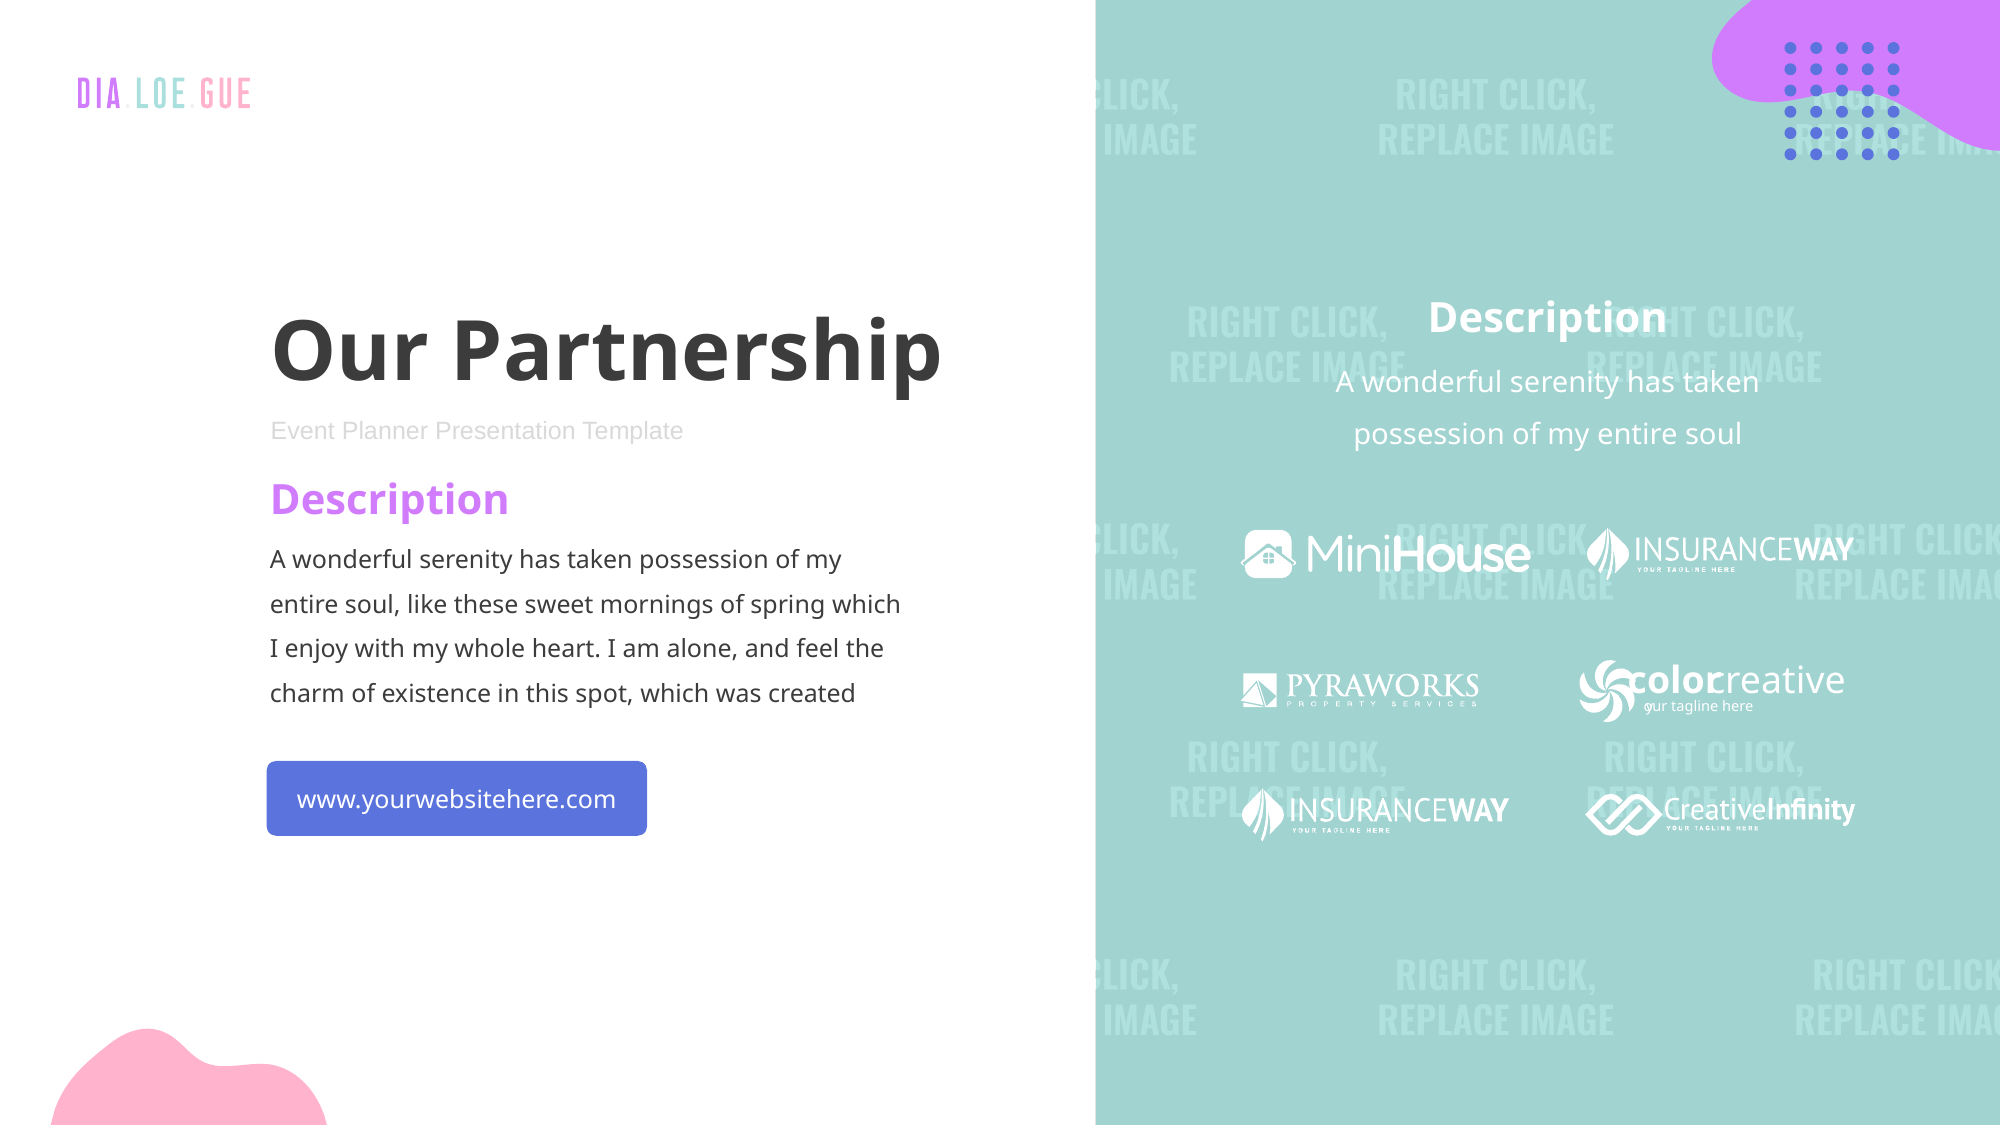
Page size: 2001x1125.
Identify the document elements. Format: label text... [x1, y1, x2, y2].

text_box A wonderful serenity has taken possession of my entire soul, like these sweet mornings of spring which I enjoy with my whole heart. I am alone, and feel the charm of existence in this spot, which was created [254, 520, 926, 716]
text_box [1240, 788, 1510, 842]
title Our Partnership [255, 289, 1095, 406]
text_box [1240, 673, 1479, 708]
text_box www.yourwebsitehere.com [267, 775, 647, 821]
text_box [265, 759, 649, 837]
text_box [1578, 655, 1833, 724]
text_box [1585, 527, 1855, 581]
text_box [1585, 792, 1856, 837]
text_box [50, 1028, 327, 1125]
text_box Description [254, 465, 839, 531]
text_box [1240, 529, 1531, 579]
picture [1095, 0, 2000, 1125]
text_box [1784, 42, 1900, 161]
subtitle Event Planner Presentation Template [255, 407, 1095, 453]
